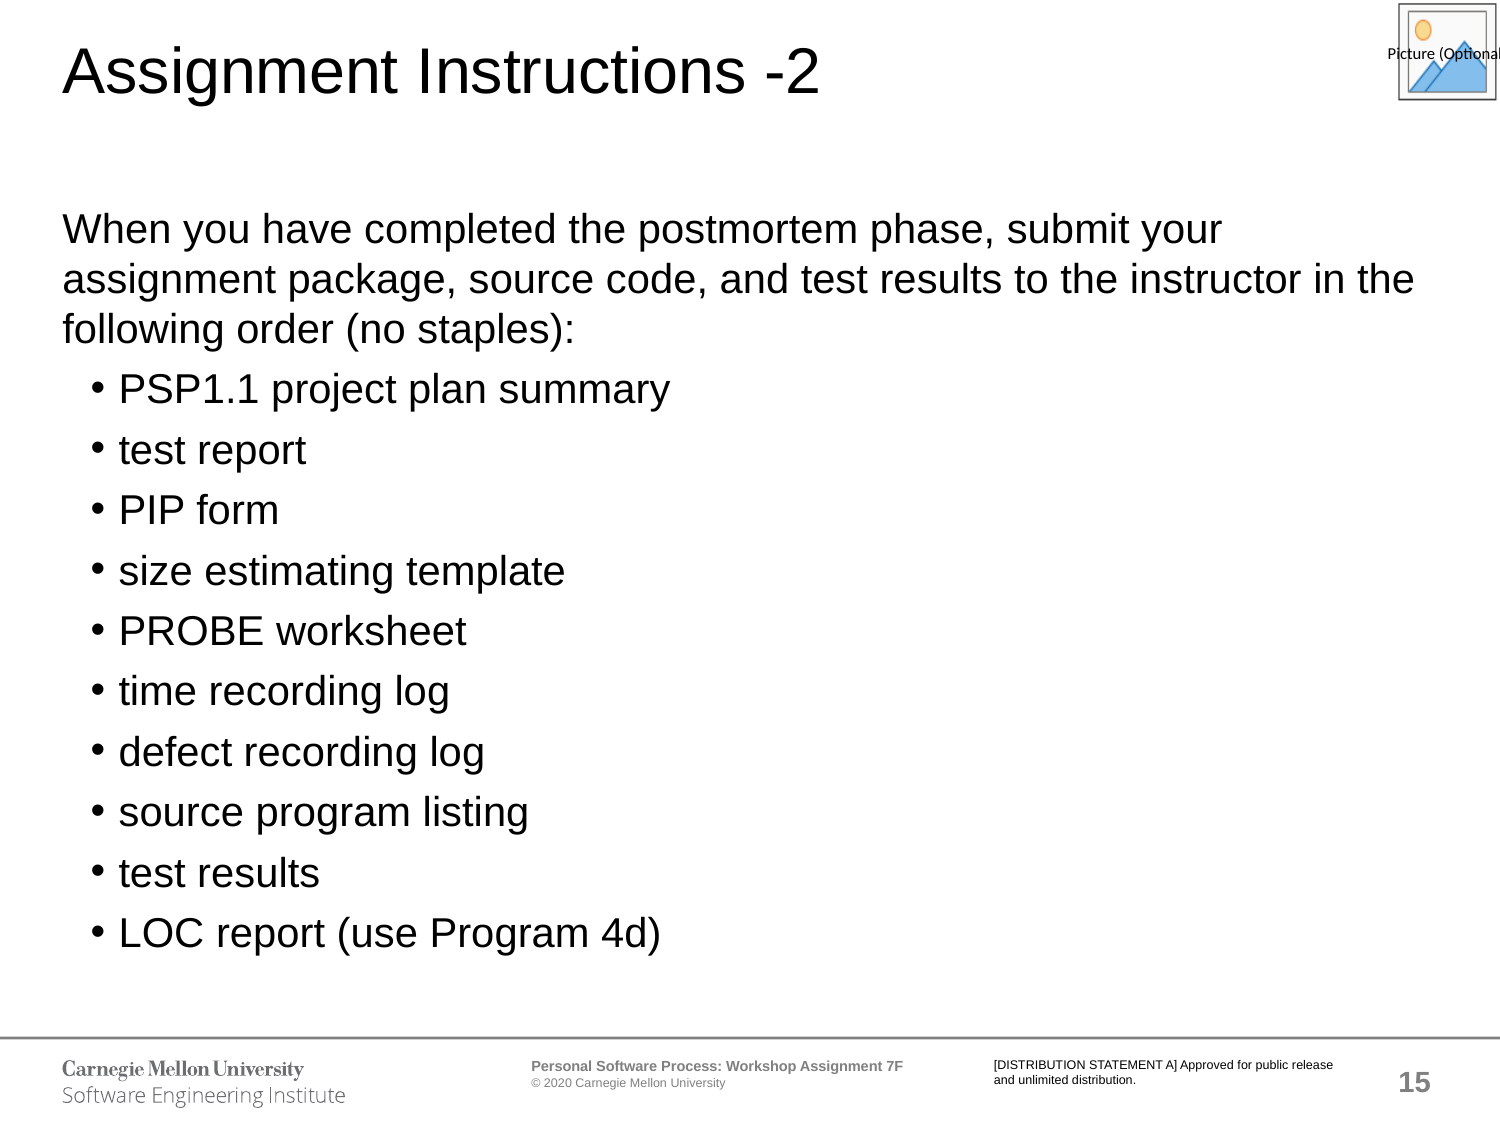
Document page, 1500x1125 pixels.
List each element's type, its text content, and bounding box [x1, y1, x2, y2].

title Assignment Instructions -2 [62, 37, 1338, 182]
list When you have completed the postmortem phase, submit your assignment package, source code, and test results to the instructor in the following order (no staples): PSP1.1 project plan summary test report PIP form size estimating template PROBE worksheet time recording log defect recording log source program listing test results LOC report (use Program 4d) [62, 201, 1431, 1000]
picture [1394, 0, 1500, 105]
